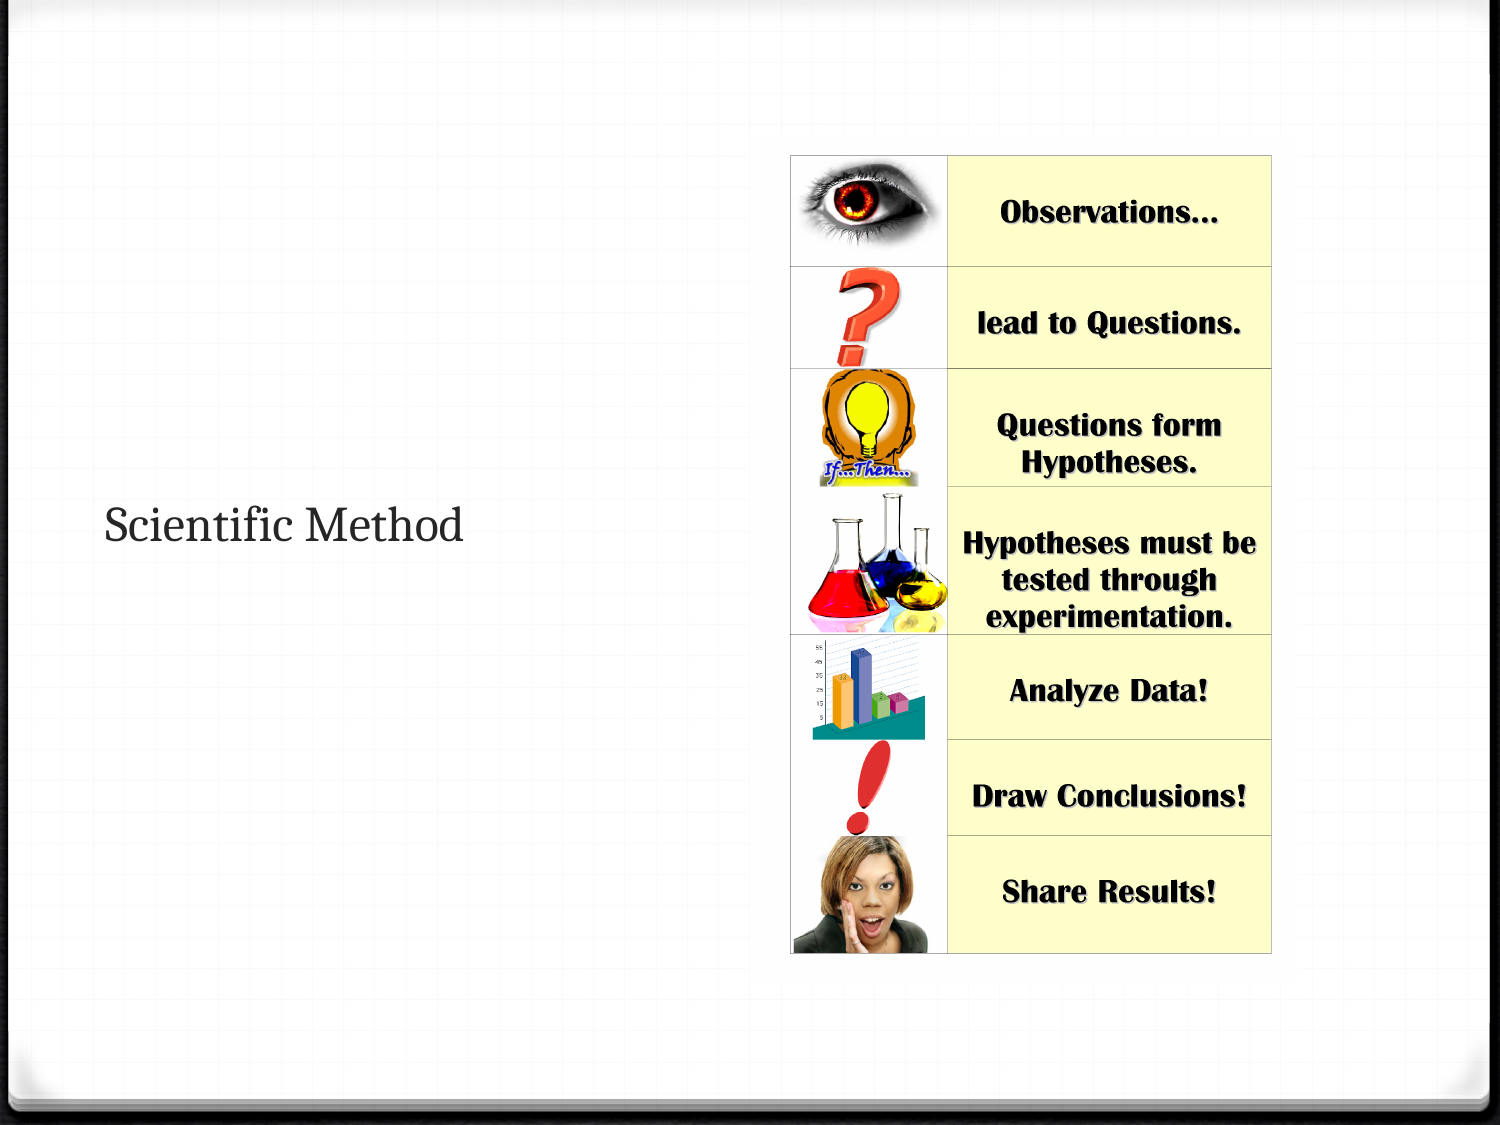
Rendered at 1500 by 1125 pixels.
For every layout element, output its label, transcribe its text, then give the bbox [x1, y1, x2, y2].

picture [0, 0, 1500, 1125]
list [638, 136, 1410, 983]
title Scientific Method [90, 243, 584, 560]
